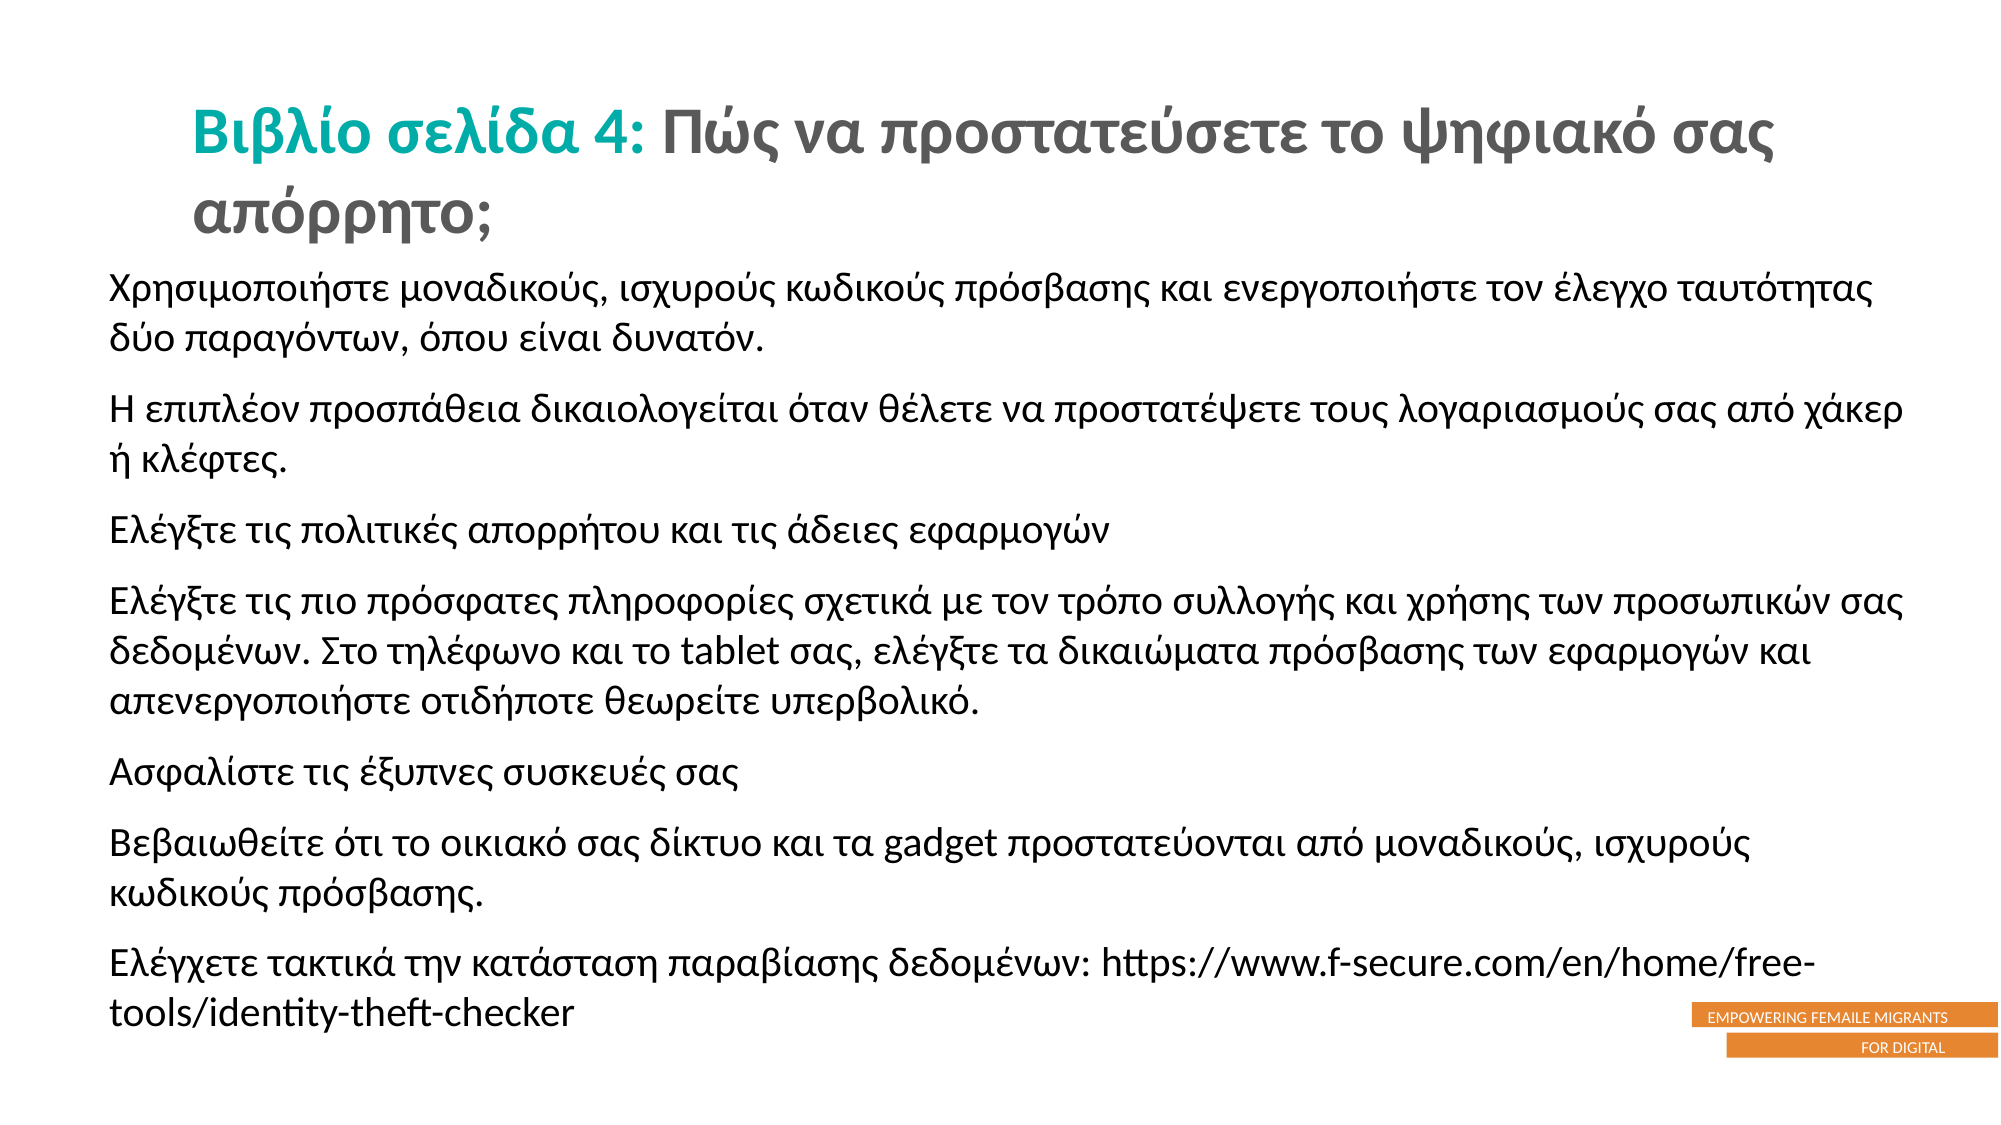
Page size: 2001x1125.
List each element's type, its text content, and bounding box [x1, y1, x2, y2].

text_box Βιβλίο σελίδα 4: Πώς να προστατεύσετε το ψηφιακό σας απόρρητο; [178, 79, 1917, 186]
text_box Χρησιμοποιήστε μοναδικούς, ισχυρούς κωδικούς πρόσβασης και ενεργοποιήστε τον έλεγχο ταυτότητας δύο παραγόντων, όπου είναι δυνατόν. Η επιπλέον προσπάθεια δικαιολογείται όταν θέλετε να προστατέψετε τους λογαριασμούς σας από χάκερ ή κλέφτες. Ελέγξτε τις πολιτικές απορρήτου και τις άδειες εφαρμογών Ελέγξτε τις πιο πρόσφατες πληροφορίες σχετικά με τον τρόπο συλλογής και χρήσης των προσωπικών σας δεδομένων. Στο τηλέφωνο και το tablet σας, ελέγξτε τα δικαιώματα πρόσβασης των εφαρμογών και απενεργοποιήστε οτιδήποτε θεωρείτε υπερβολικό. Ασφαλίστε τις έξυπνες συσκευές σας Βεβαιωθείτε ότι το οικιακό σας δίκτυο και τα gadget προστατεύονται από μοναδικούς, ισχυρούς κωδικούς πρόσβασης. Ελέγχετε τακτικά την κατάσταση παραβίασης δεδομένων: https://www.f-secure.com/en/home/free-tools/identity-theft-checker [94, 252, 1931, 1004]
